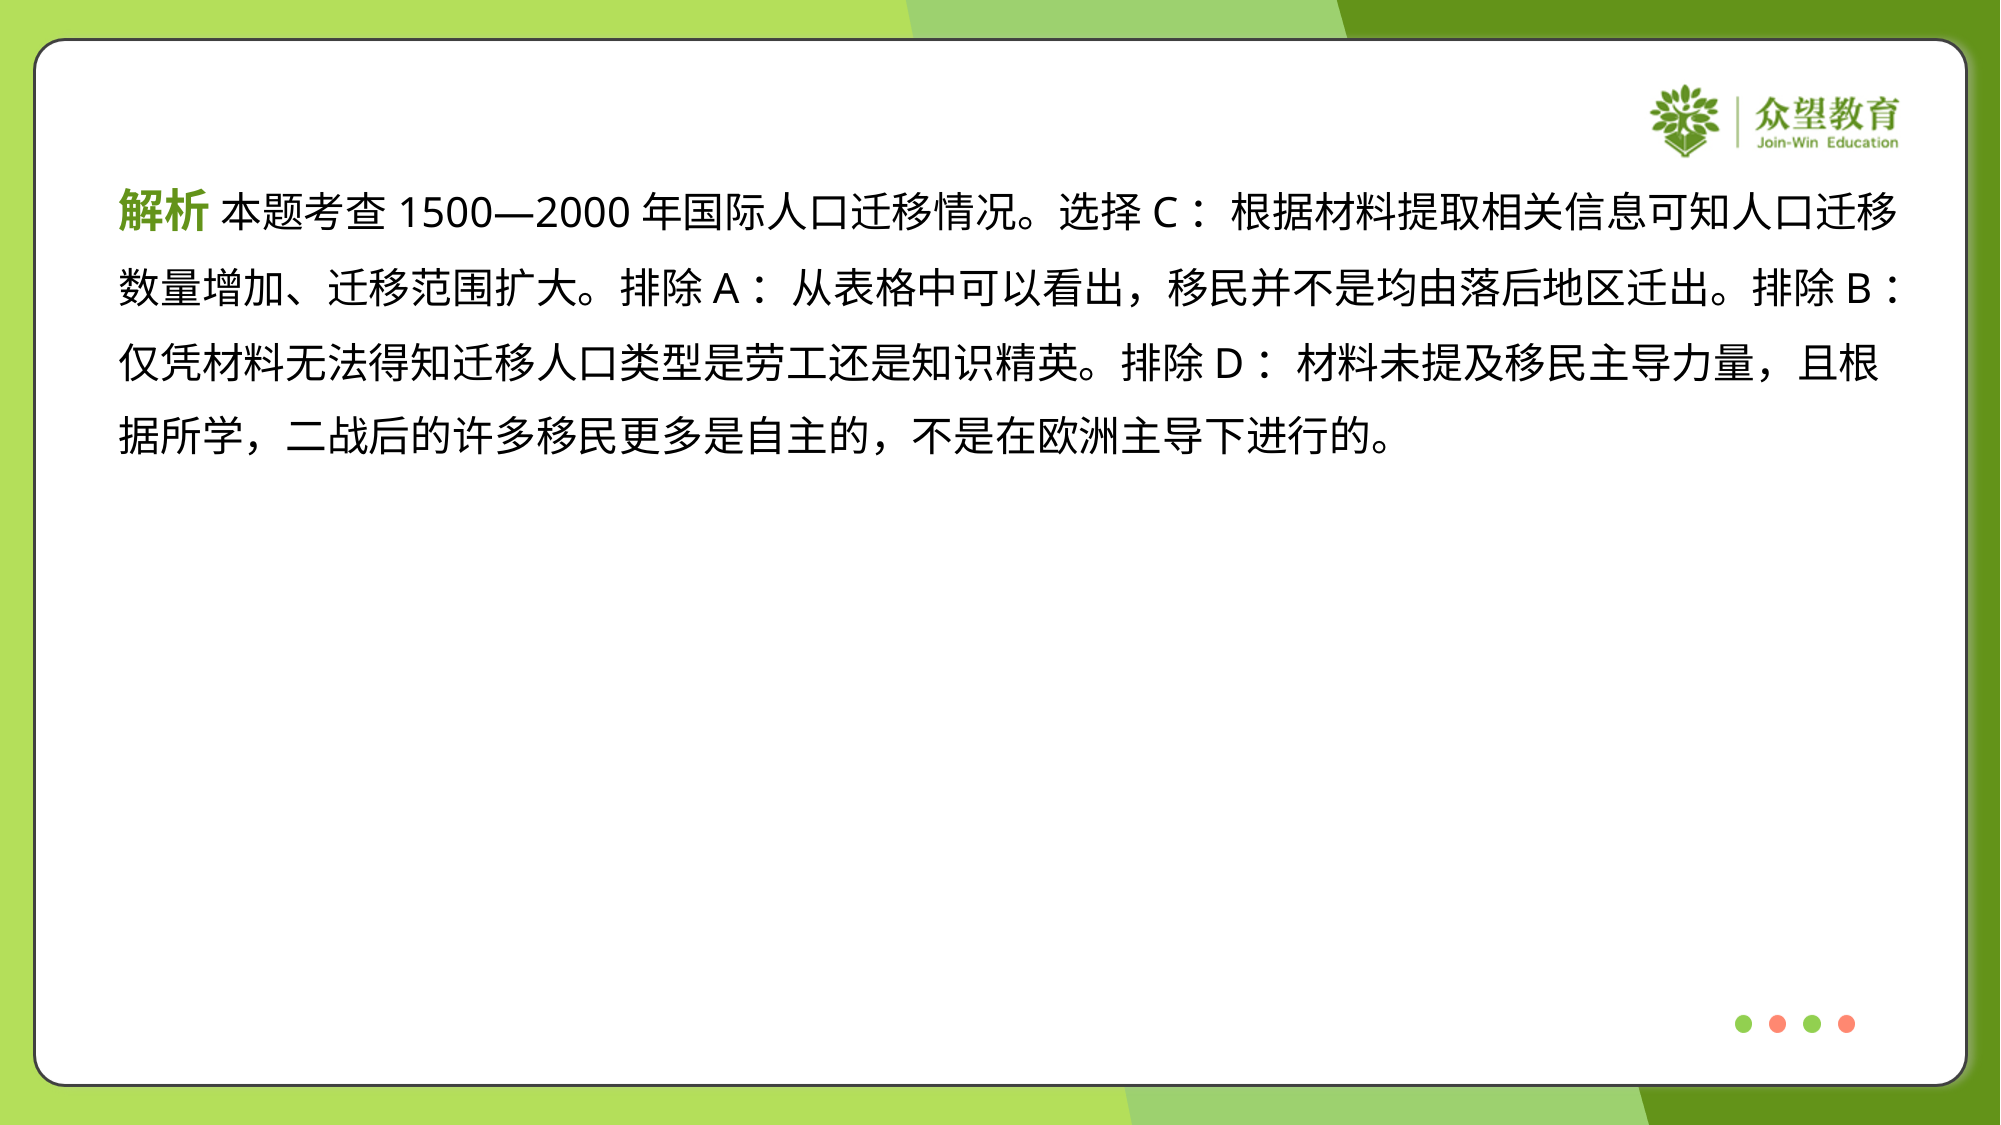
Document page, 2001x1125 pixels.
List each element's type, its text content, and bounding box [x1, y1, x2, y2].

text_box 解析 本题考查1500—2000年国际人口迁移情况。选择C：根据材料提取相关信息可知人口迁移 数量增加、迁移范围扩大。排除A：从表格中可以看出，移民并不是均由落后地区迁出。排除B： 仅凭材料无法得知迁移人口类型是劳工还是知识精英。排除D：材料未提及移民主导力量，且根 据所学，二战后的许多移民更多是自主的，不是在欧洲主导下进行的。 [118, 159, 1883, 452]
picture [0, 0, 2000, 1125]
